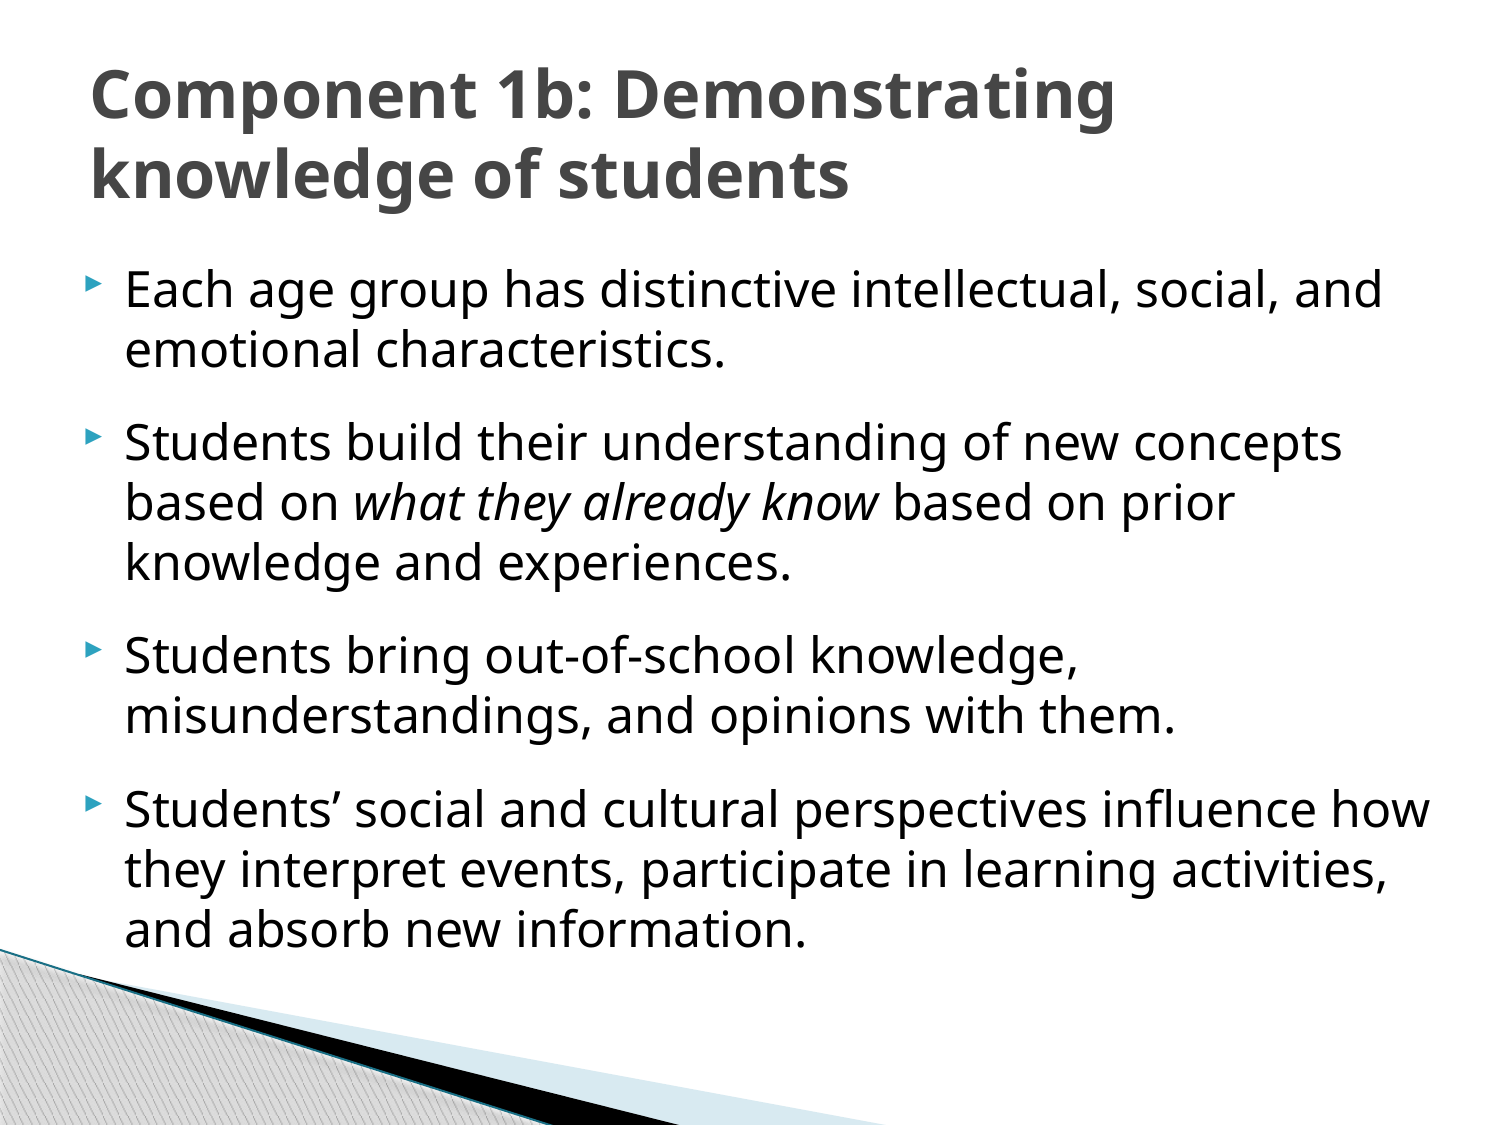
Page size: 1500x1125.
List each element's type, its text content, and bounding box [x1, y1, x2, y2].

text_box Component 1b: Demonstrating knowledge of students [74, 45, 1425, 250]
text_box Each age group has distinctive intellectual, social, and emotional characteristics. Students build their understanding of new concepts based on what they already know based on prior knowledge and experiences. Students bring out-of-school knowledge, misunderstandings, and opinions with them. Students’ social and cultural perspectives influence how they interpret events, participate in learning activities, and absorb new information. [50, 249, 1450, 1005]
